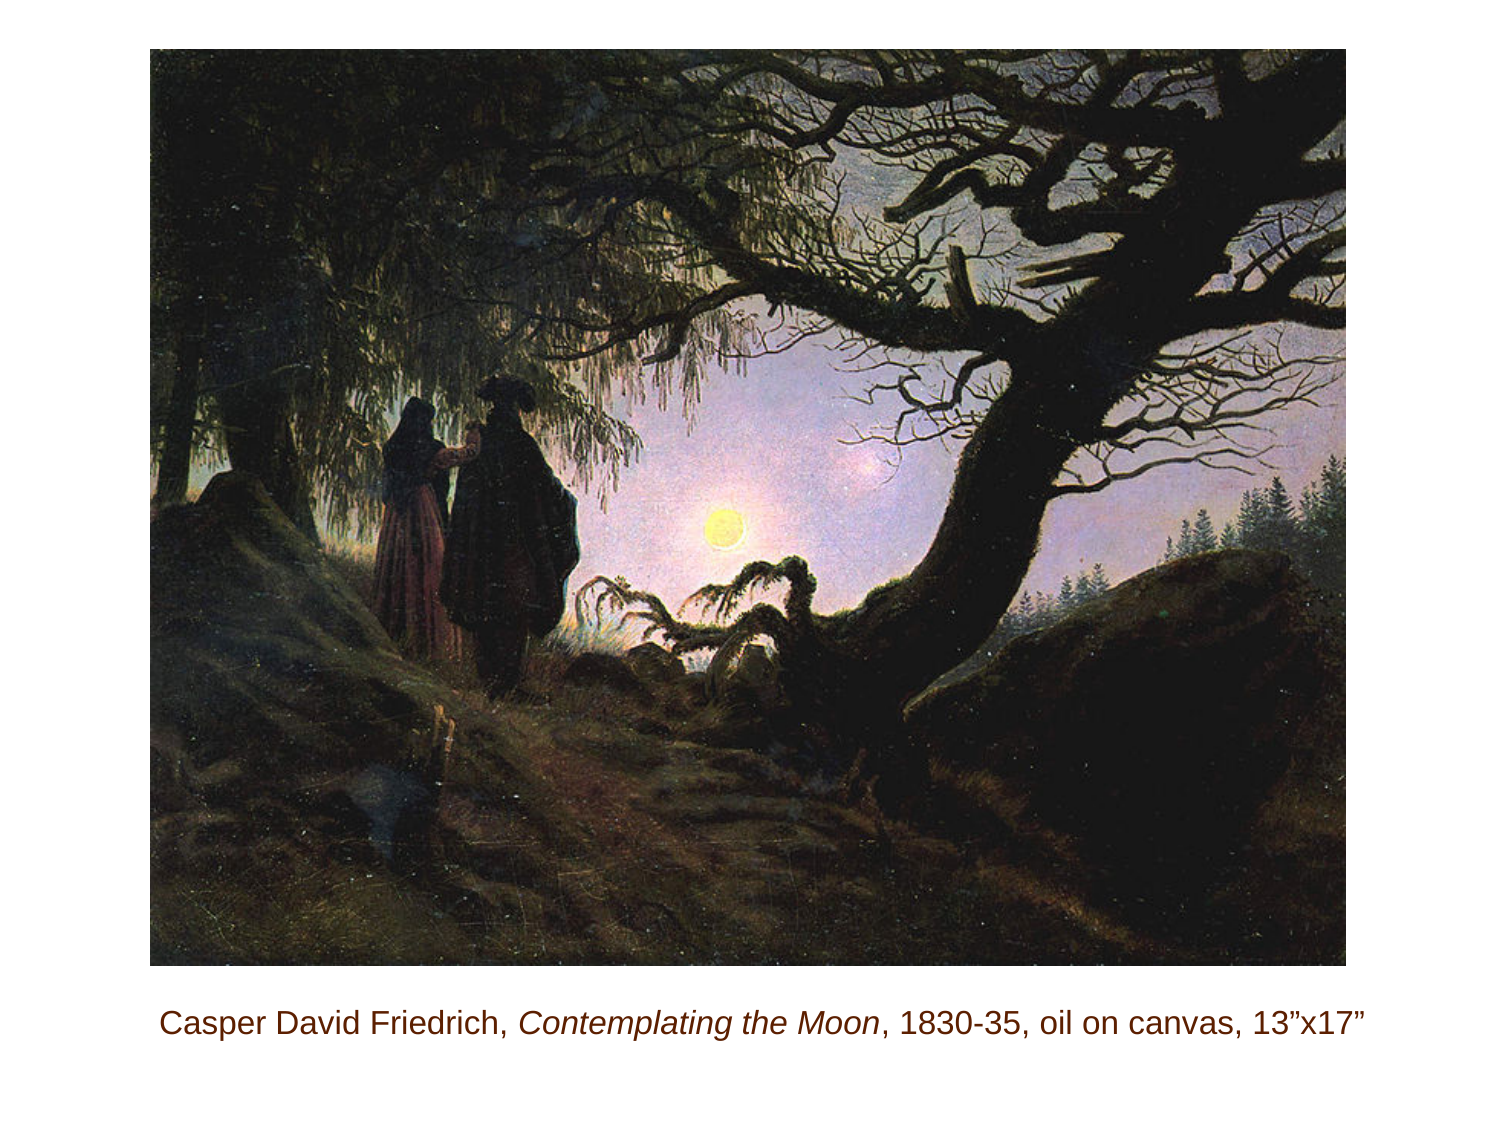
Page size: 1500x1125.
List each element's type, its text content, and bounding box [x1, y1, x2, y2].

picture [149, 49, 1346, 966]
text_box Casper David Friedrich, Contemplating the Moon, 1830-35, oil on canvas, 13”x17” [75, 993, 1450, 1049]
